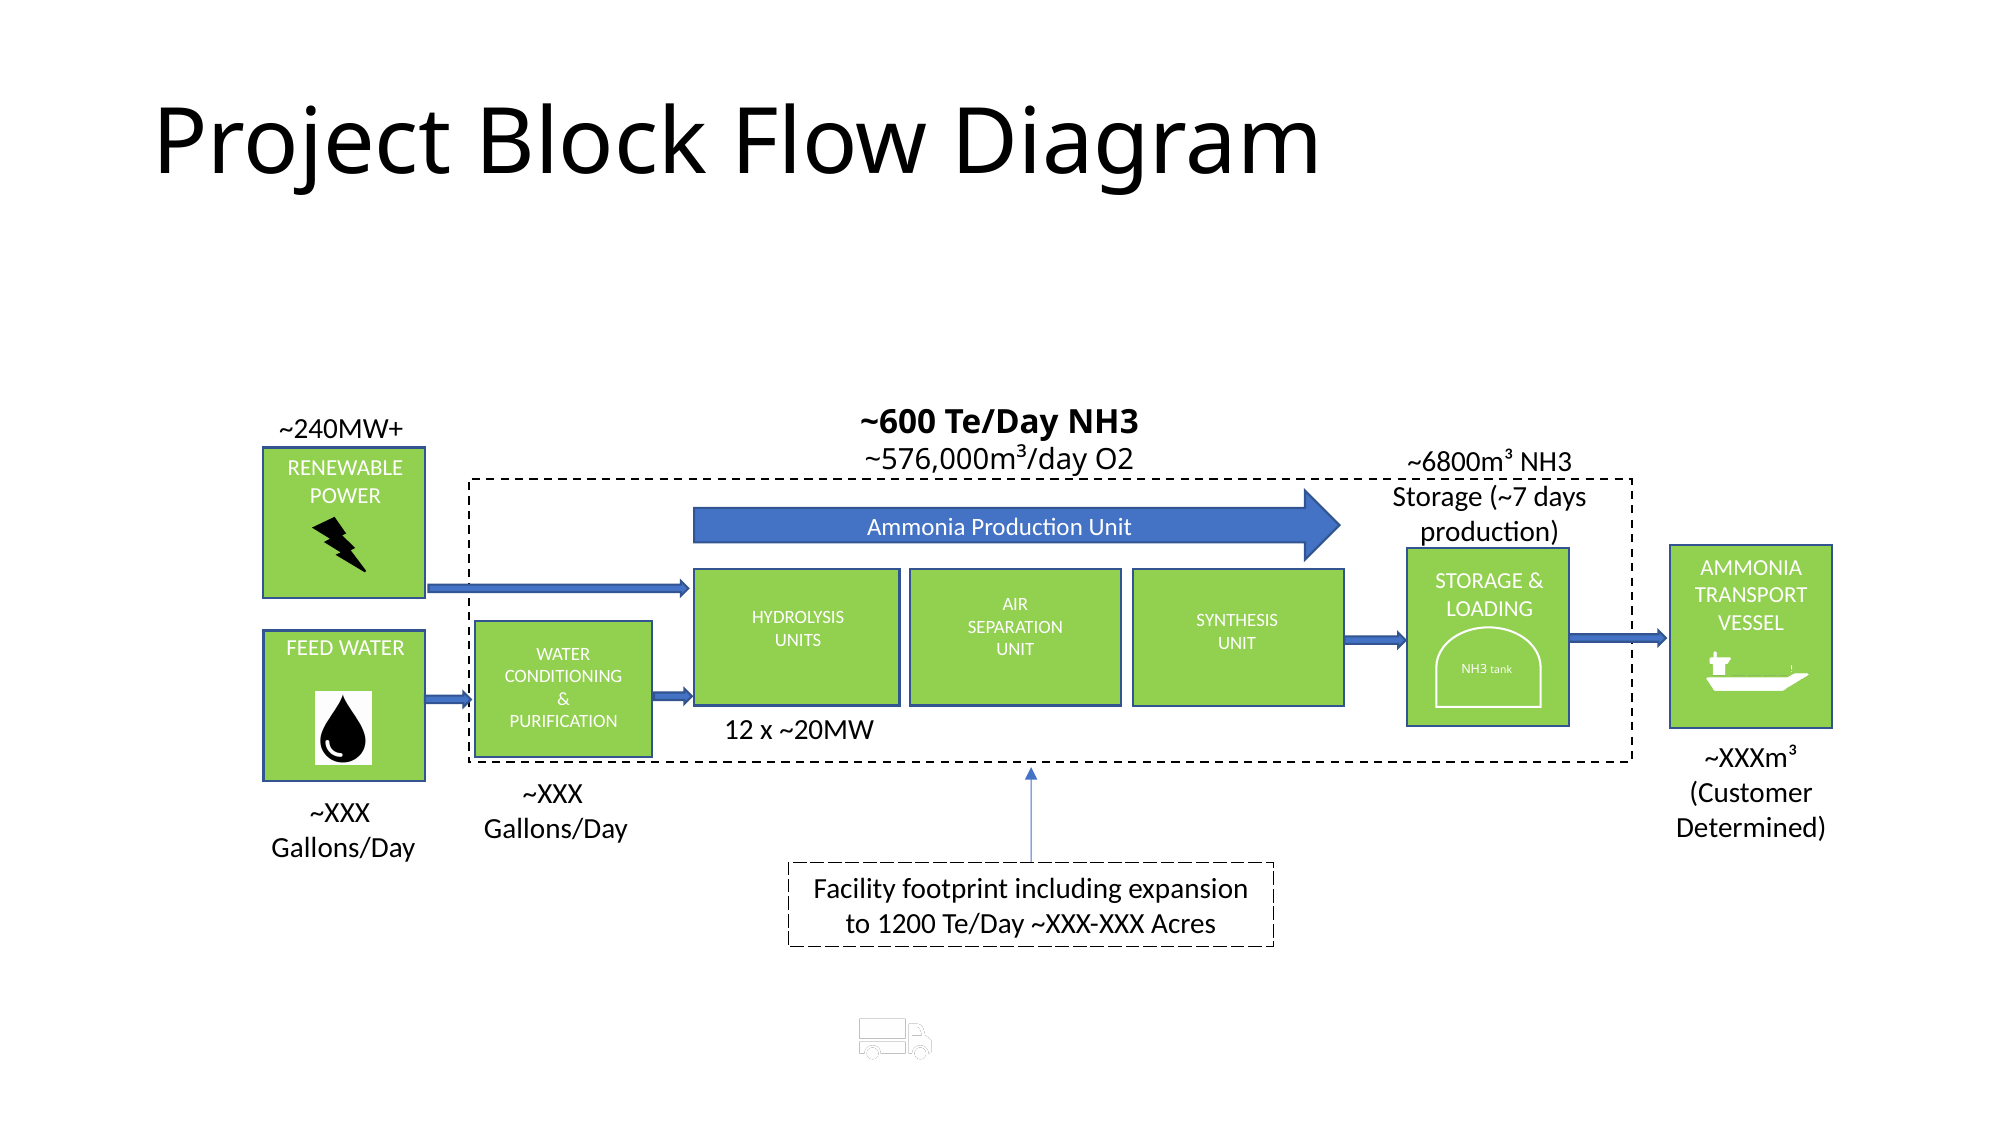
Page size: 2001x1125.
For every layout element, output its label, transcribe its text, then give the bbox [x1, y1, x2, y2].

text_box [434, 689, 473, 710]
text_box [434, 578, 690, 599]
picture [315, 691, 372, 765]
title Project Block Flow Diagram [137, 59, 1863, 228]
text_box ~6800m³ NH3 Storage (~7 days production) [1354, 434, 1625, 555]
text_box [257, 445, 434, 598]
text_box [909, 568, 1122, 706]
text_box [653, 686, 694, 707]
text_box [468, 478, 1633, 763]
text_box Facility footprint including expansion to 1200 Te/Day ~XXX-XXX Acres [788, 862, 1274, 947]
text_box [694, 490, 1340, 560]
text_box ~XXX Gallons/Day [461, 767, 652, 852]
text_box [474, 620, 652, 758]
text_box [1663, 544, 1840, 729]
text_box 12 x ~20MW [709, 702, 912, 753]
text_box ~XXXm³ (Customer Determined) [1650, 731, 1853, 851]
text_box [1345, 630, 1401, 651]
text_box ~XXX Gallons/Day [248, 785, 439, 871]
picture [856, 999, 935, 1078]
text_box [257, 625, 434, 781]
list [137, 299, 1863, 1014]
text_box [1132, 569, 1345, 706]
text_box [1401, 548, 1578, 727]
text_box ~240MW+ [264, 401, 467, 452]
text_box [694, 568, 900, 706]
text_box ~600 Te/Day NH3 ~576,000m³/day O2 [810, 392, 1190, 483]
text_box [1578, 628, 1663, 649]
